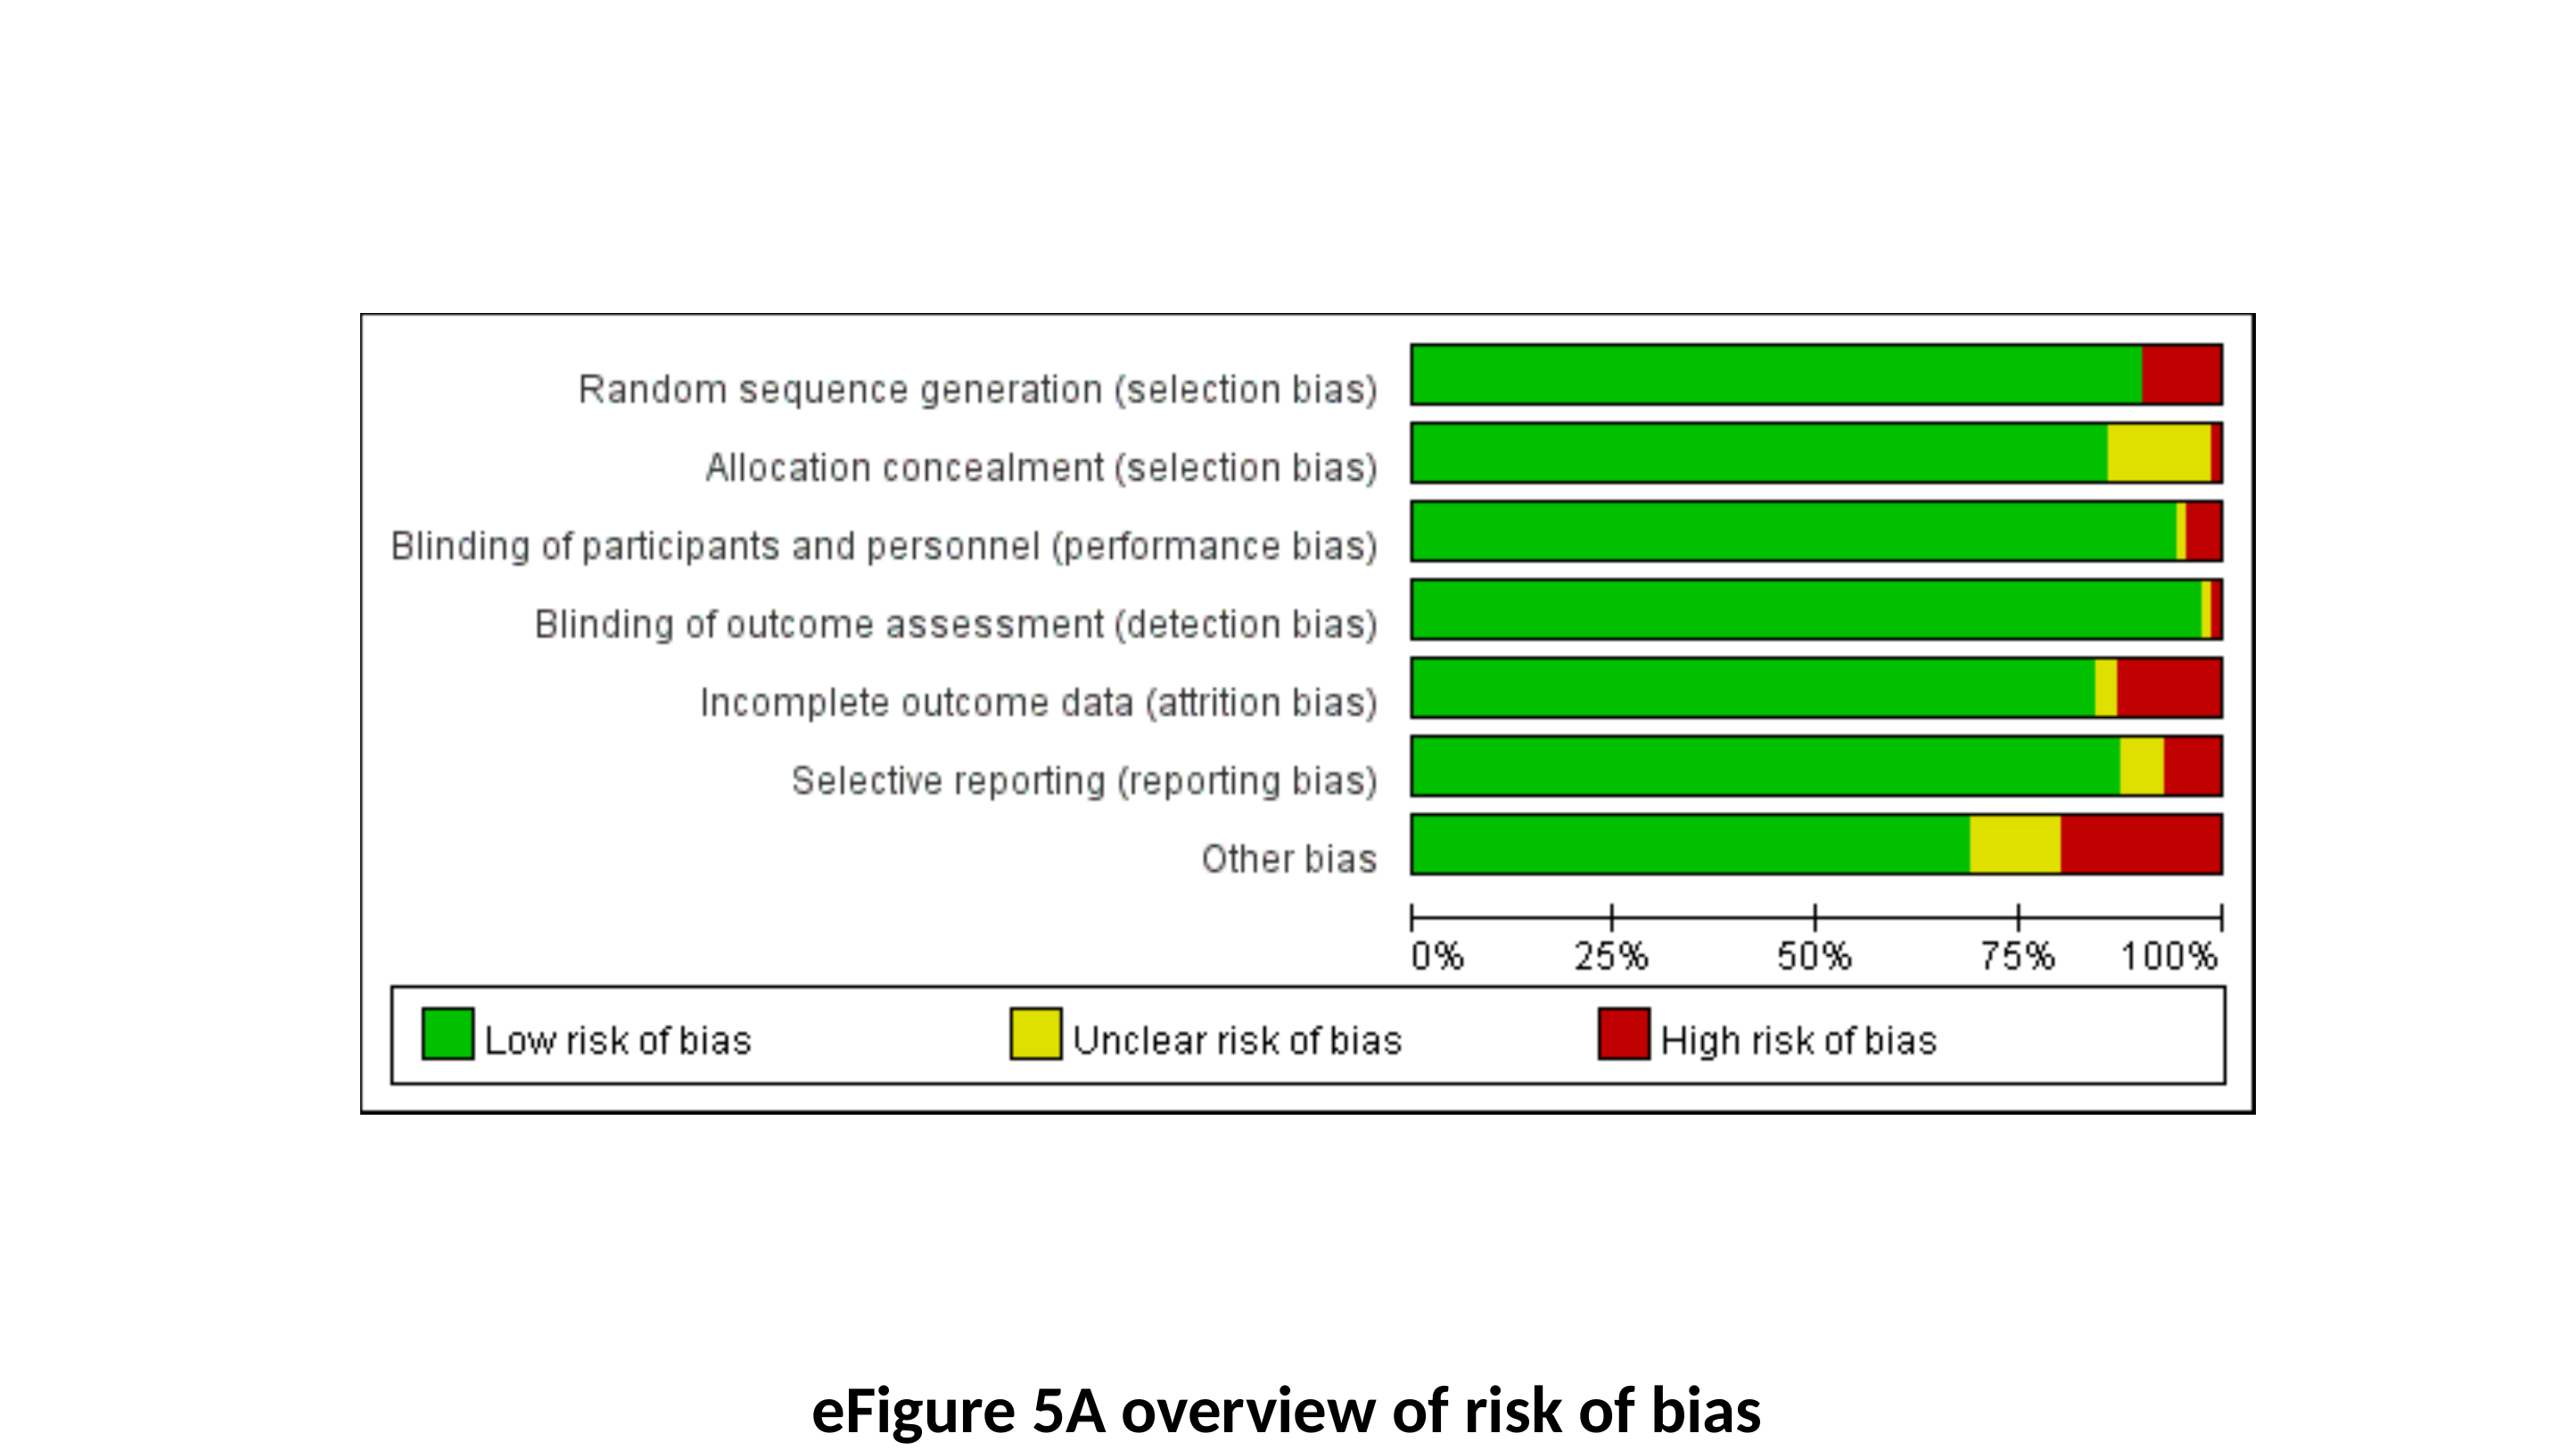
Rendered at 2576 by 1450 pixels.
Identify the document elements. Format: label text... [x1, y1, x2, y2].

text_box eFigure 5A overview of risk of bias [0, 1359, 2576, 1449]
picture [360, 313, 2257, 1115]
